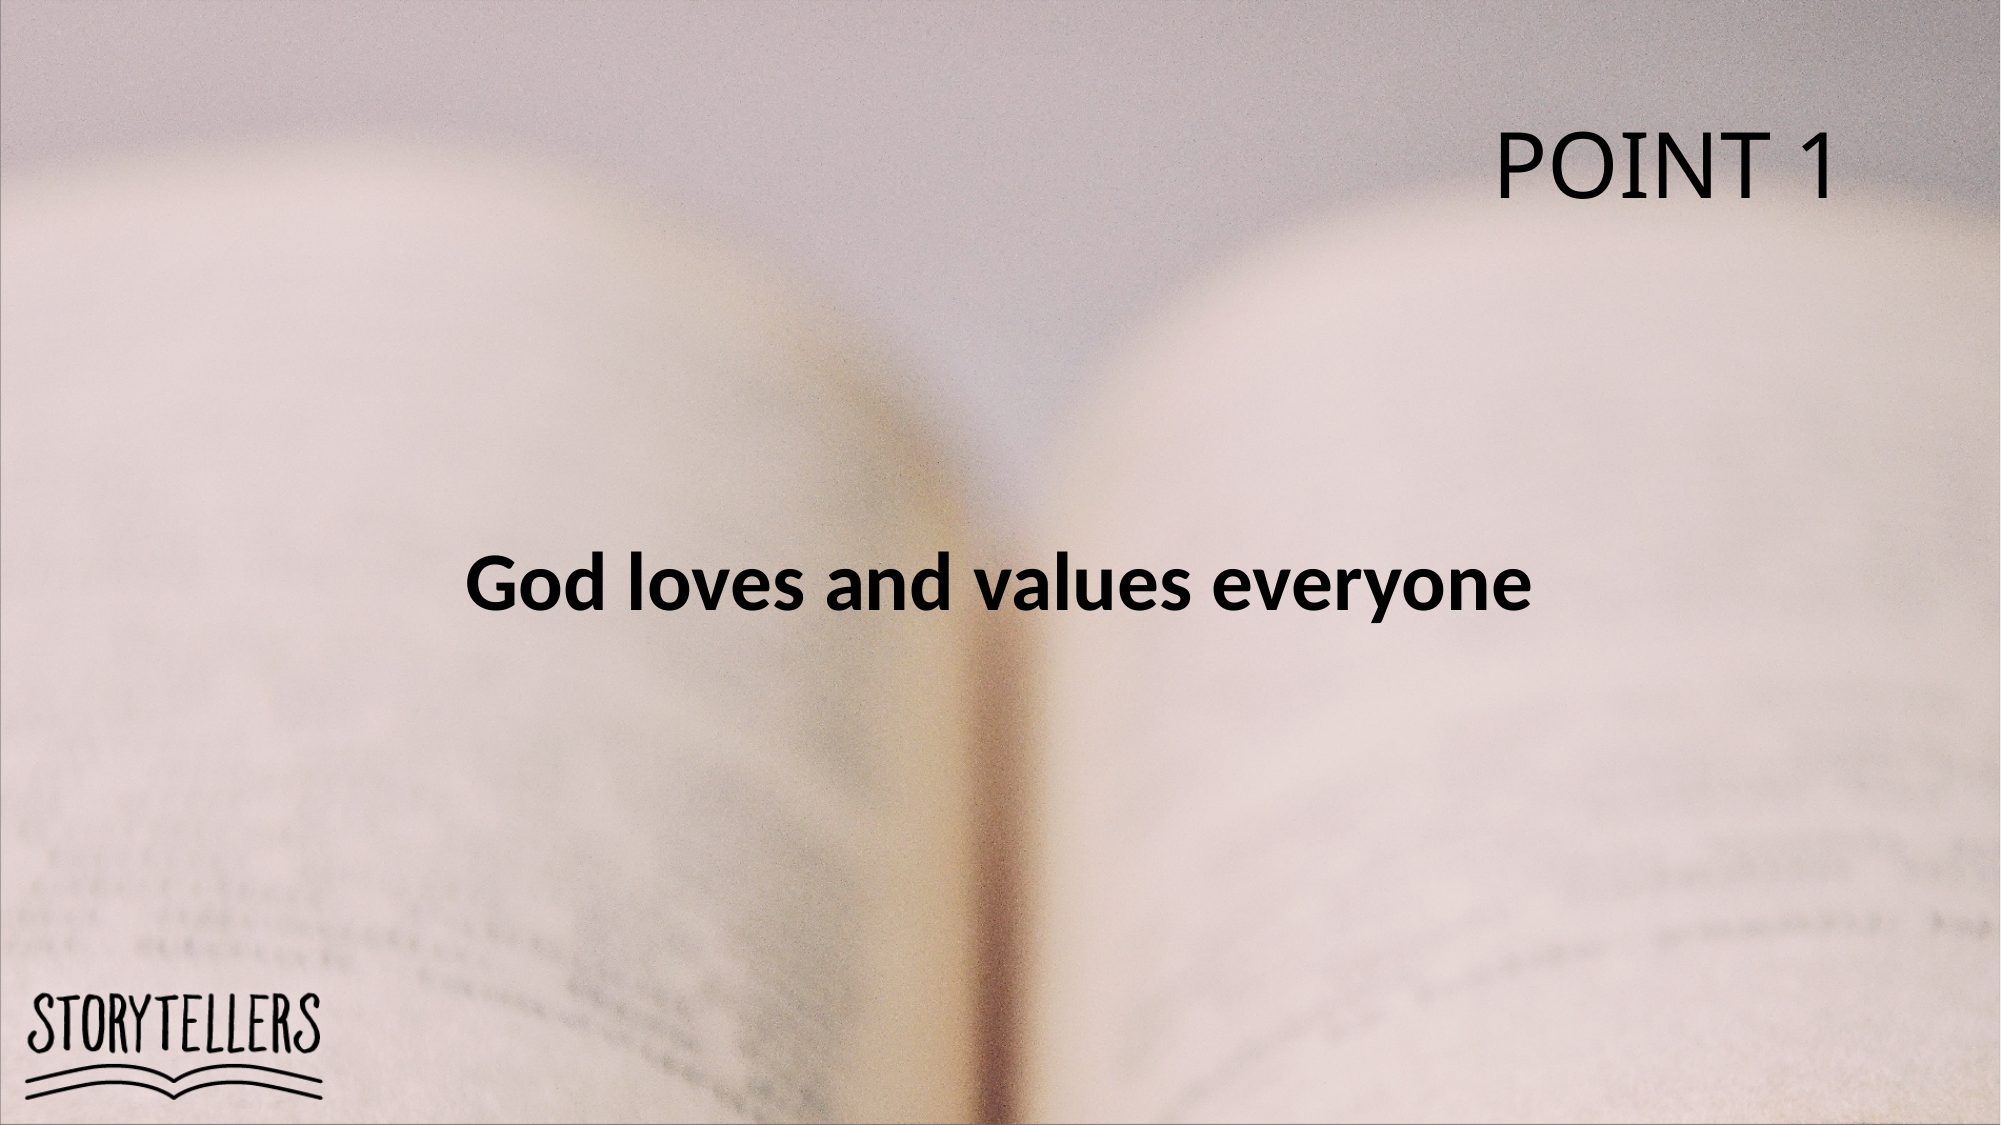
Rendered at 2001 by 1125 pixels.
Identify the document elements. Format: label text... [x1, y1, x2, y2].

title POINT 1 [137, 59, 1863, 278]
picture [0, 0, 2001, 1125]
list God loves and values everyone [137, 299, 1863, 1014]
